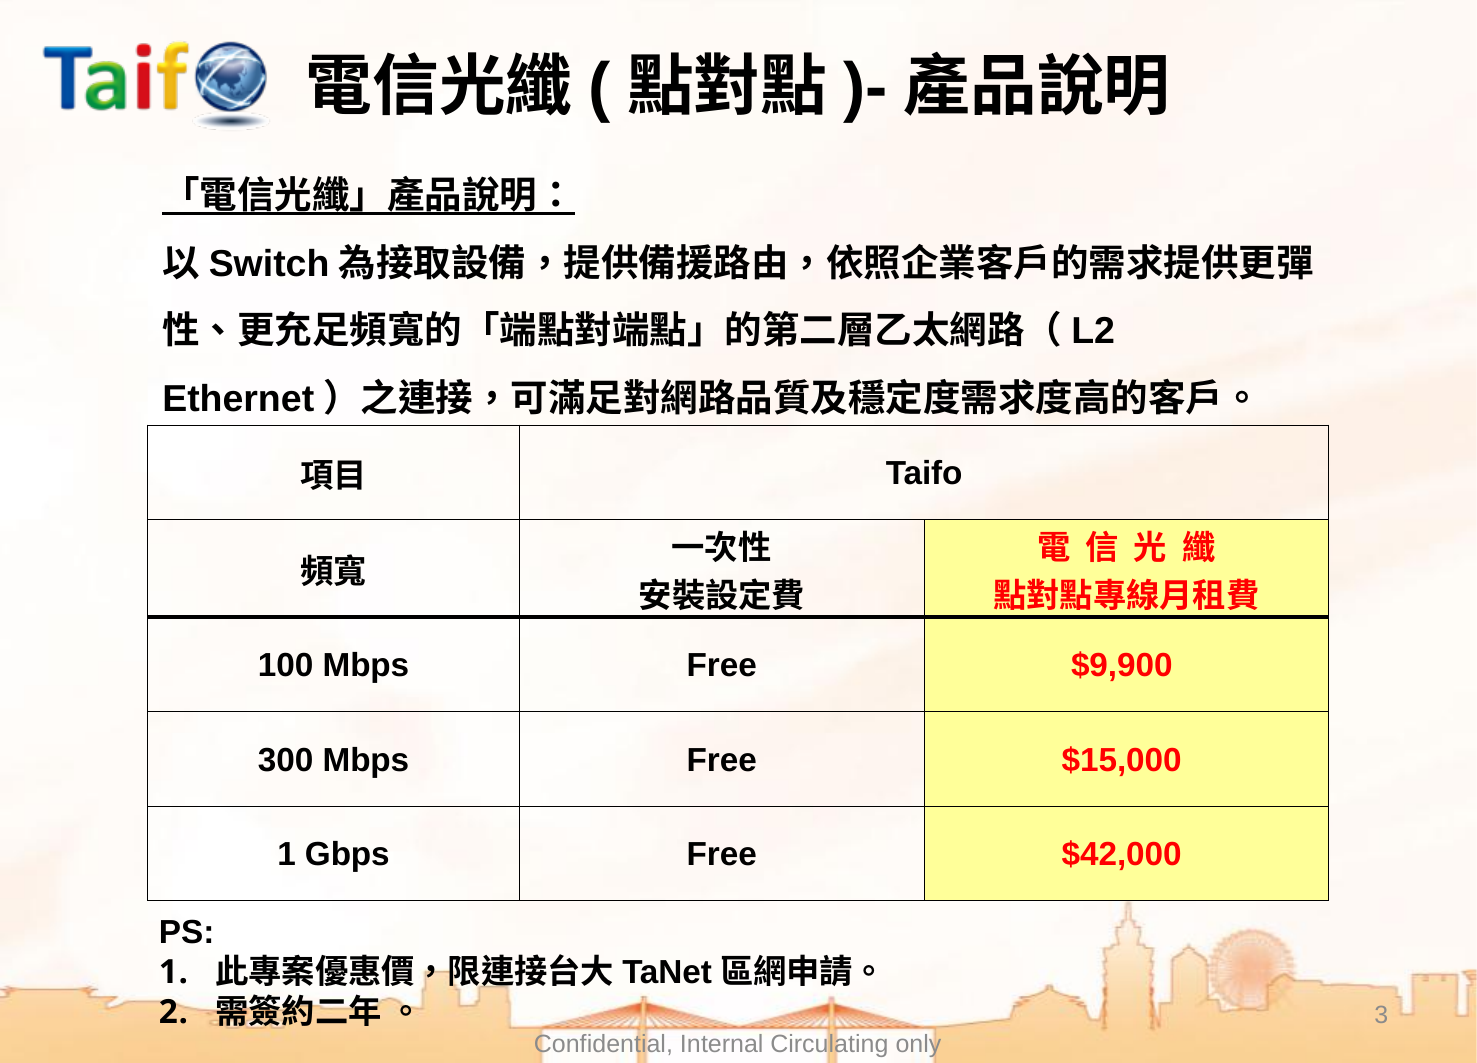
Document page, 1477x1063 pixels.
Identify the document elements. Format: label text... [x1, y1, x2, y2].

table_cell Free [520, 807, 924, 900]
table_cell $42,000 [925, 807, 1328, 900]
table_cell 頻寬 [148, 520, 519, 615]
title 電信光纖(點對點)-產品說明 [73, 23, 1403, 142]
table_cell $15,000 [925, 712, 1328, 806]
footer Confidential, Internal Circulating only [504, 1029, 973, 1056]
table_cell $9,900 [925, 619, 1328, 711]
table_cell 1 Gbps [148, 807, 519, 900]
table_header Taifo [520, 427, 1328, 519]
table_cell 300 Mbps [148, 712, 519, 806]
table_header 項目 [148, 427, 519, 519]
table_cell 100 Mbps [148, 619, 519, 711]
text_box 「電信光纖」產品說明： 以Switch為接取設備，提供備援路由，依照企業客戶的需求提供更彈性、更充足頻寬的「端點對端點」的第二層乙太網路（L2 Ethernet）之連接，可滿足對網路品質及穩定度需求度高的客戶。 [147, 141, 1329, 427]
slide_number 3 [1058, 985, 1403, 1042]
table_cell Free [520, 619, 924, 711]
table_cell 電 信 光 纖 點對點專線月租費 [925, 520, 1328, 615]
table_cell Free [520, 712, 924, 806]
table_cell 一次性 安裝設定費 [520, 520, 924, 615]
picture [0, 0, 1477, 1063]
text_box PS: 此專案優惠價，限連接台大TaNet區網申請。 需簽約二年 。 [144, 903, 901, 1038]
